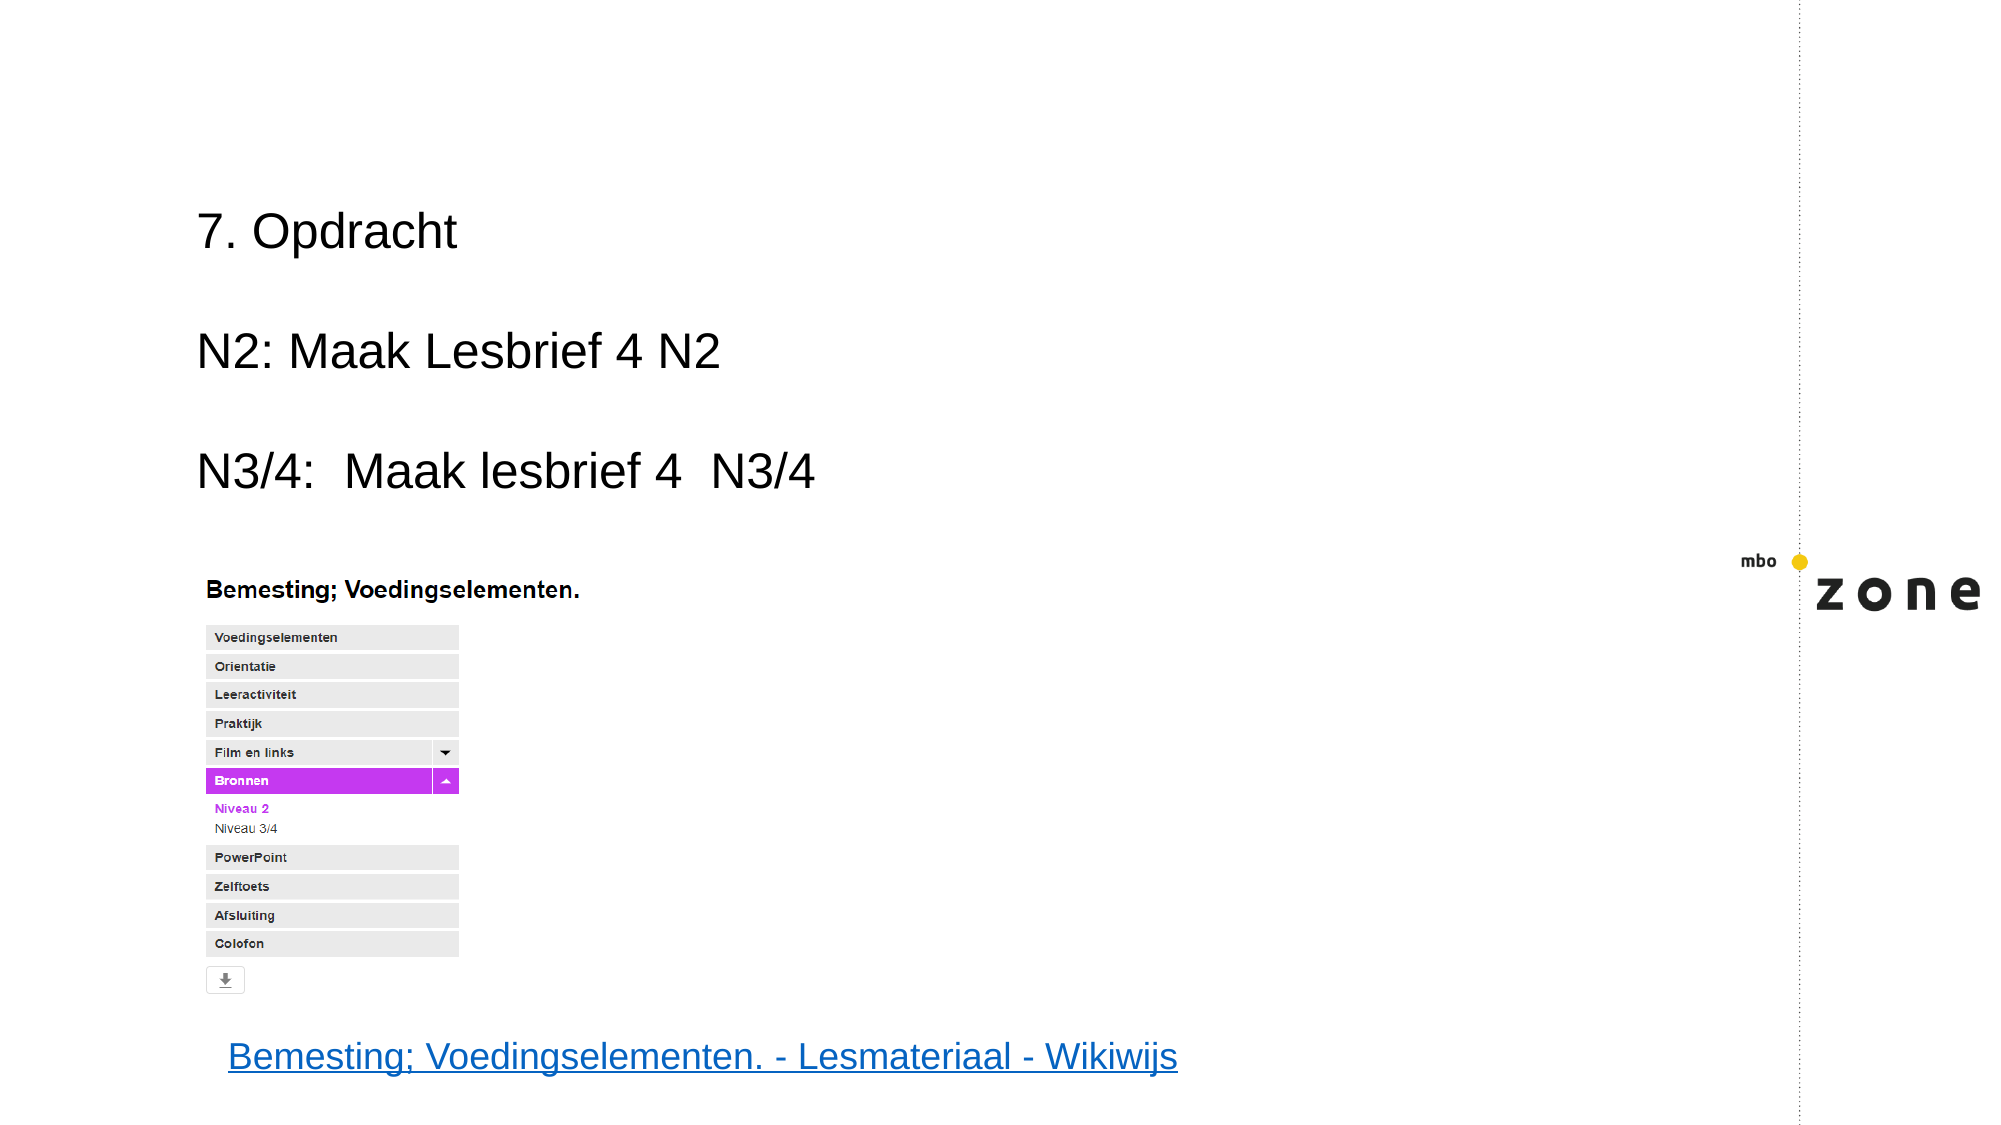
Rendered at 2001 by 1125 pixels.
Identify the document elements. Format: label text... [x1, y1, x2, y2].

text_box Bemesting; Voedingselementen. - Lesmateriaal - Wikiwijs [213, 1024, 1194, 1084]
picture [1596, 0, 2001, 1125]
picture [165, 562, 704, 1002]
text_box 7. Opdracht N2: Maak Lesbrief 4 N2 N3/4: Maak lesbrief 4 N3/4 [181, 191, 1307, 627]
